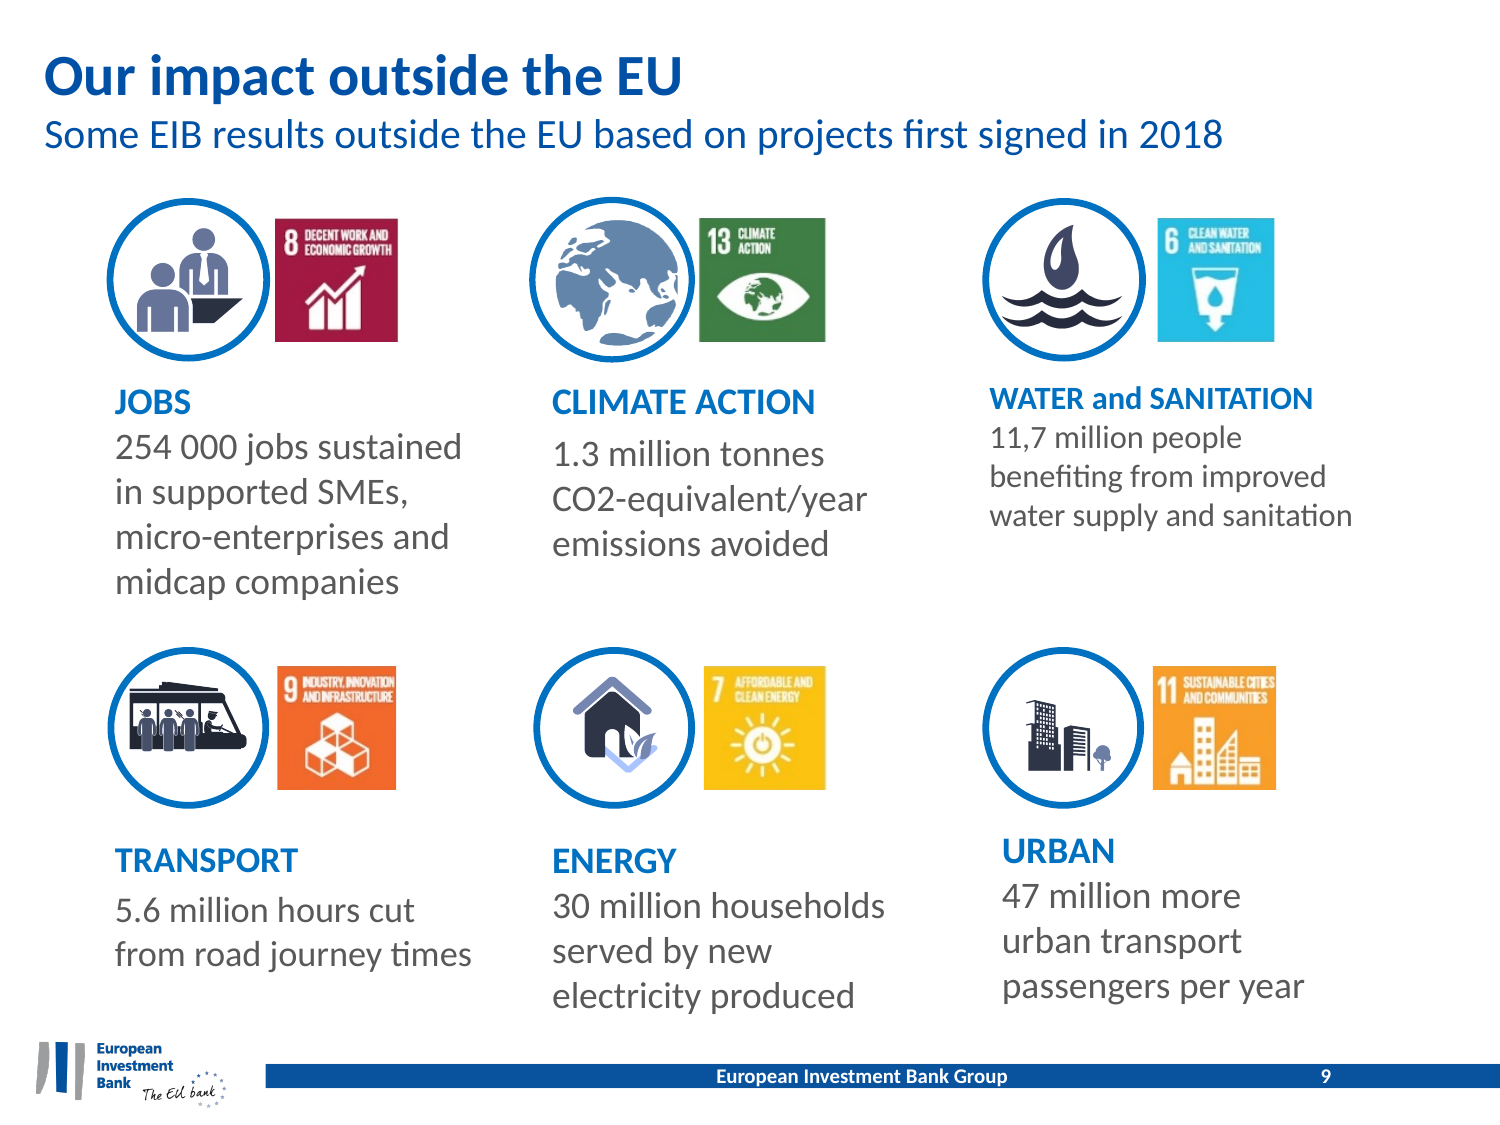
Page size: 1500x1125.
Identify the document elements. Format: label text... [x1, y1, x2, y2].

footer European Investment Bank Group [590, 1062, 1134, 1087]
text_box WATER and SANITATION 11,7 million people benefiting from improved water supply and sanitation [974, 369, 1371, 577]
text_box Our impact outside the EU Some EIB results outside the EU based on projects first signed in 2018 [29, 29, 1477, 113]
text_box CLIMATE ACTION 1.3 million tonnes CO2-equivalent/year emissions avoided [537, 369, 918, 577]
text_box URBAN 47 million more urban transport passengers per year [987, 818, 1354, 1026]
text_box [532, 199, 692, 360]
text_box TRANSPORT 5.6 million hours cut from road journey times [100, 828, 494, 989]
picture [0, 0, 1500, 1125]
text_box ENERGY 30 million households served by new electricity produced [537, 828, 918, 1035]
slide_number 9 [1192, 1062, 1459, 1087]
text_box JOBS 254 000 jobs sustained in supported SMEs, micro-enterprises and midcap companies [100, 369, 494, 547]
